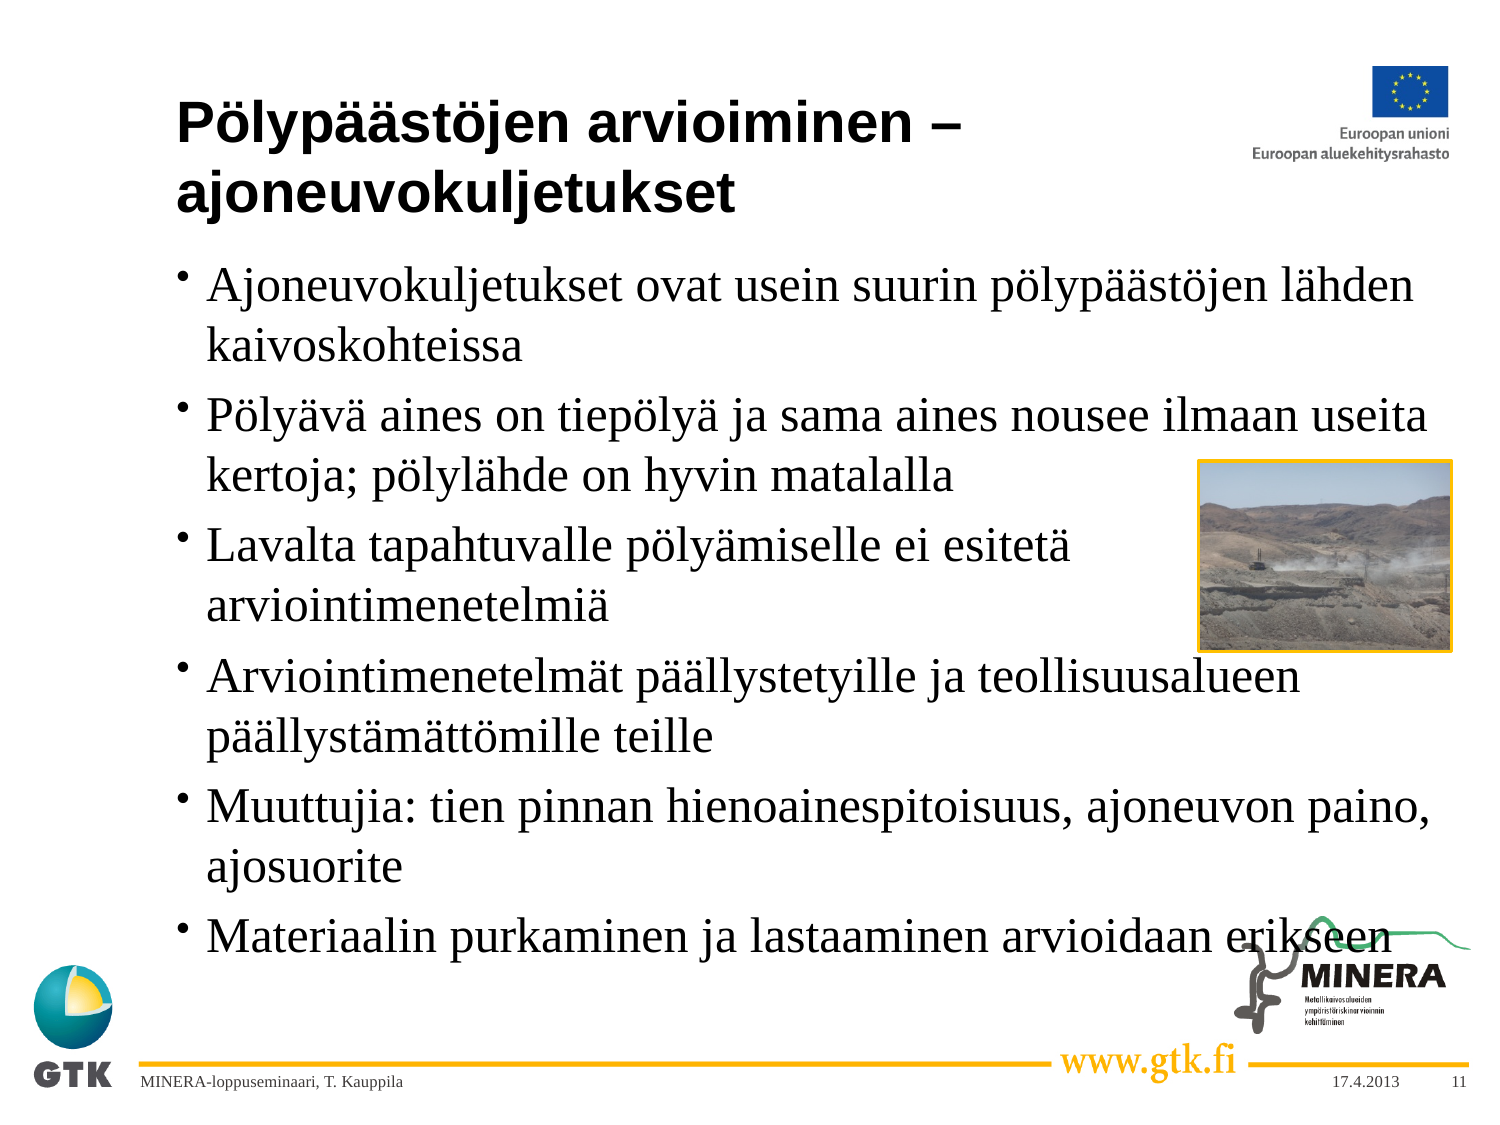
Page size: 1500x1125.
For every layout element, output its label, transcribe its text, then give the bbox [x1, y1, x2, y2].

footer MINERA-loppuseminaari, T. Kauppila [125, 1069, 1056, 1093]
slide_number 11 [1415, 1069, 1483, 1093]
title Pölypäästöjen arvioiminen – ajoneuvokuljetukset [161, 31, 1448, 232]
picture [131, 916, 1478, 1092]
list Ajoneuvokuljetukset ovat usein suurin pölypäästöjen lähden kaivoskohteissa Pölyävä aines on tiepölyä ja sama aines nousee ilmaan useita kertoja; pölylähde on hyvin matalalla Lavalta tapahtuvalle pölyämiselle ei esitetä arviointimenetelmiä Arviointimenetelmät päällystetyille ja teollisuusalueen päällystämättömille teille Muuttujia: tien pinnan hienoainespitoisuus, ajoneuvon paino, ajosuorite Materiaalin purkaminen ja lastaaminen arvioidaan erikseen [161, 243, 1448, 1000]
picture [28, 952, 118, 1094]
picture [1253, 66, 1450, 162]
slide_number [1240, 1069, 1415, 1093]
picture [1199, 462, 1451, 651]
